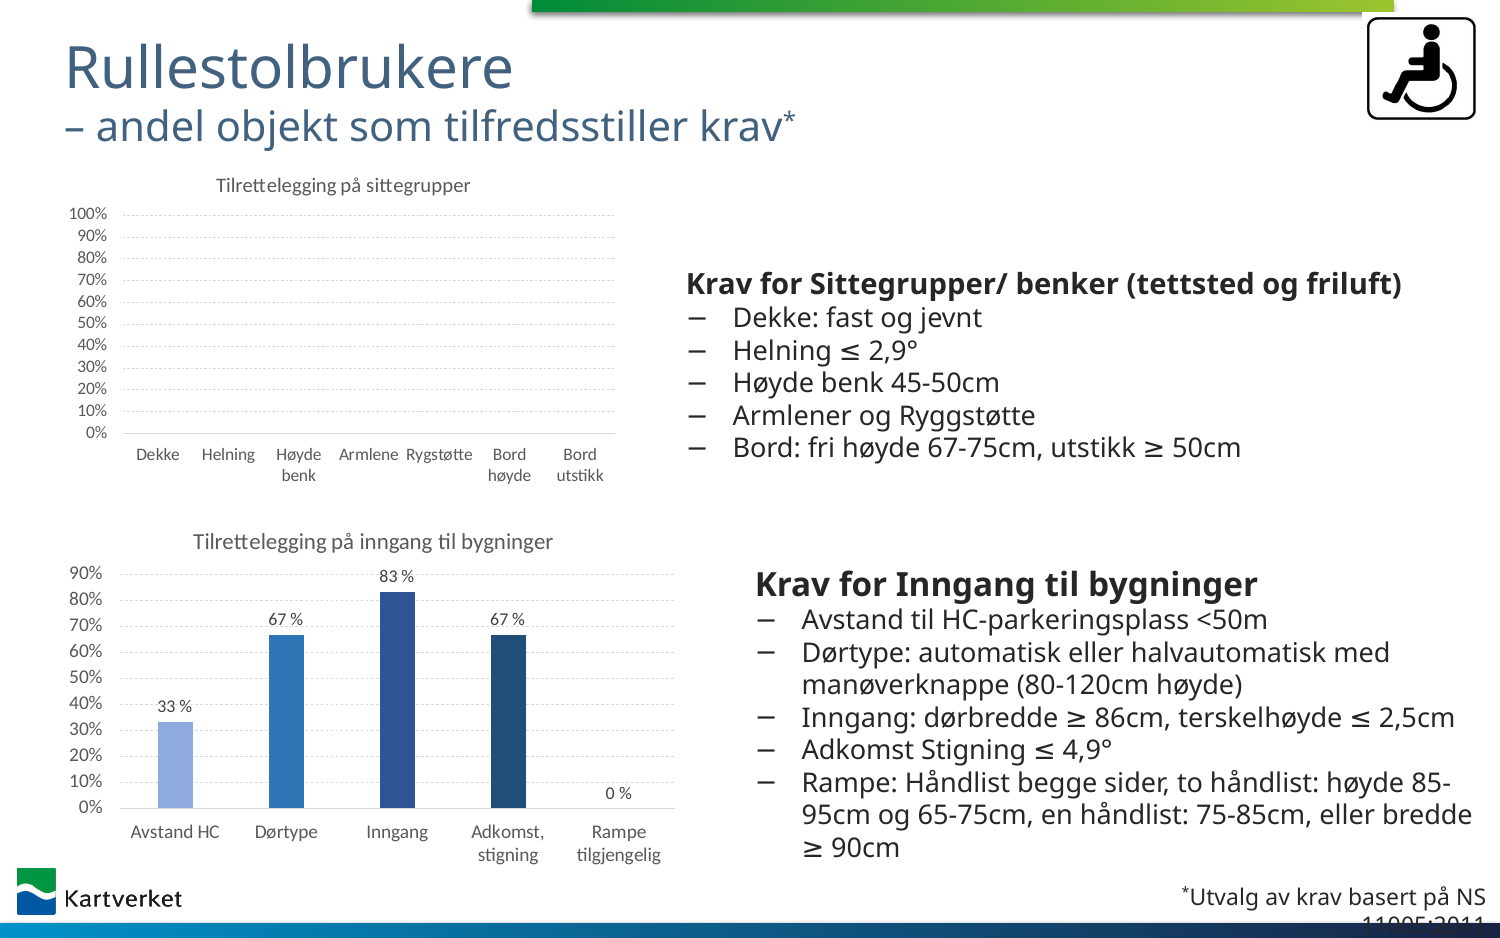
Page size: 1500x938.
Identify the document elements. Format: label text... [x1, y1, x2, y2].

text_box Krav for Inngang til bygninger Avstand til HC-parkeringsplass <50m Dørtype: automatisk eller halvautomatisk med manøverknappe (80-120cm høyde) Inngang: dørbredde ≥ 86cm, terskelhøyde ≤ 2,5cm Adkomst Stigning ≤ 4,9° Rampe: Håndlist begge sider, to håndlist: høyde 85-95cm og 65-75cm, en håndlist: 75-85cm, eller bredde ≥ 90cm [740, 555, 1491, 870]
text_box Krav for Sittegrupper/ benker (tettsted og friluft) Dekke: fast og jevnt Helning ≤ 2,9° Høyde benk 45-50cm Armlener og Ryggstøtte Bord: fri høyde 67-75cm, utstikk ≥ 50cm [670, 258, 1418, 471]
picture [62, 166, 625, 492]
text_box Rullestolbrukere – andel objekt som tilfredsstiller krav* [49, 25, 1431, 158]
picture [62, 520, 685, 874]
text_box *Utvalg av krav basert på NS 11005:2011 [1068, 873, 1500, 938]
picture [1362, 12, 1481, 126]
